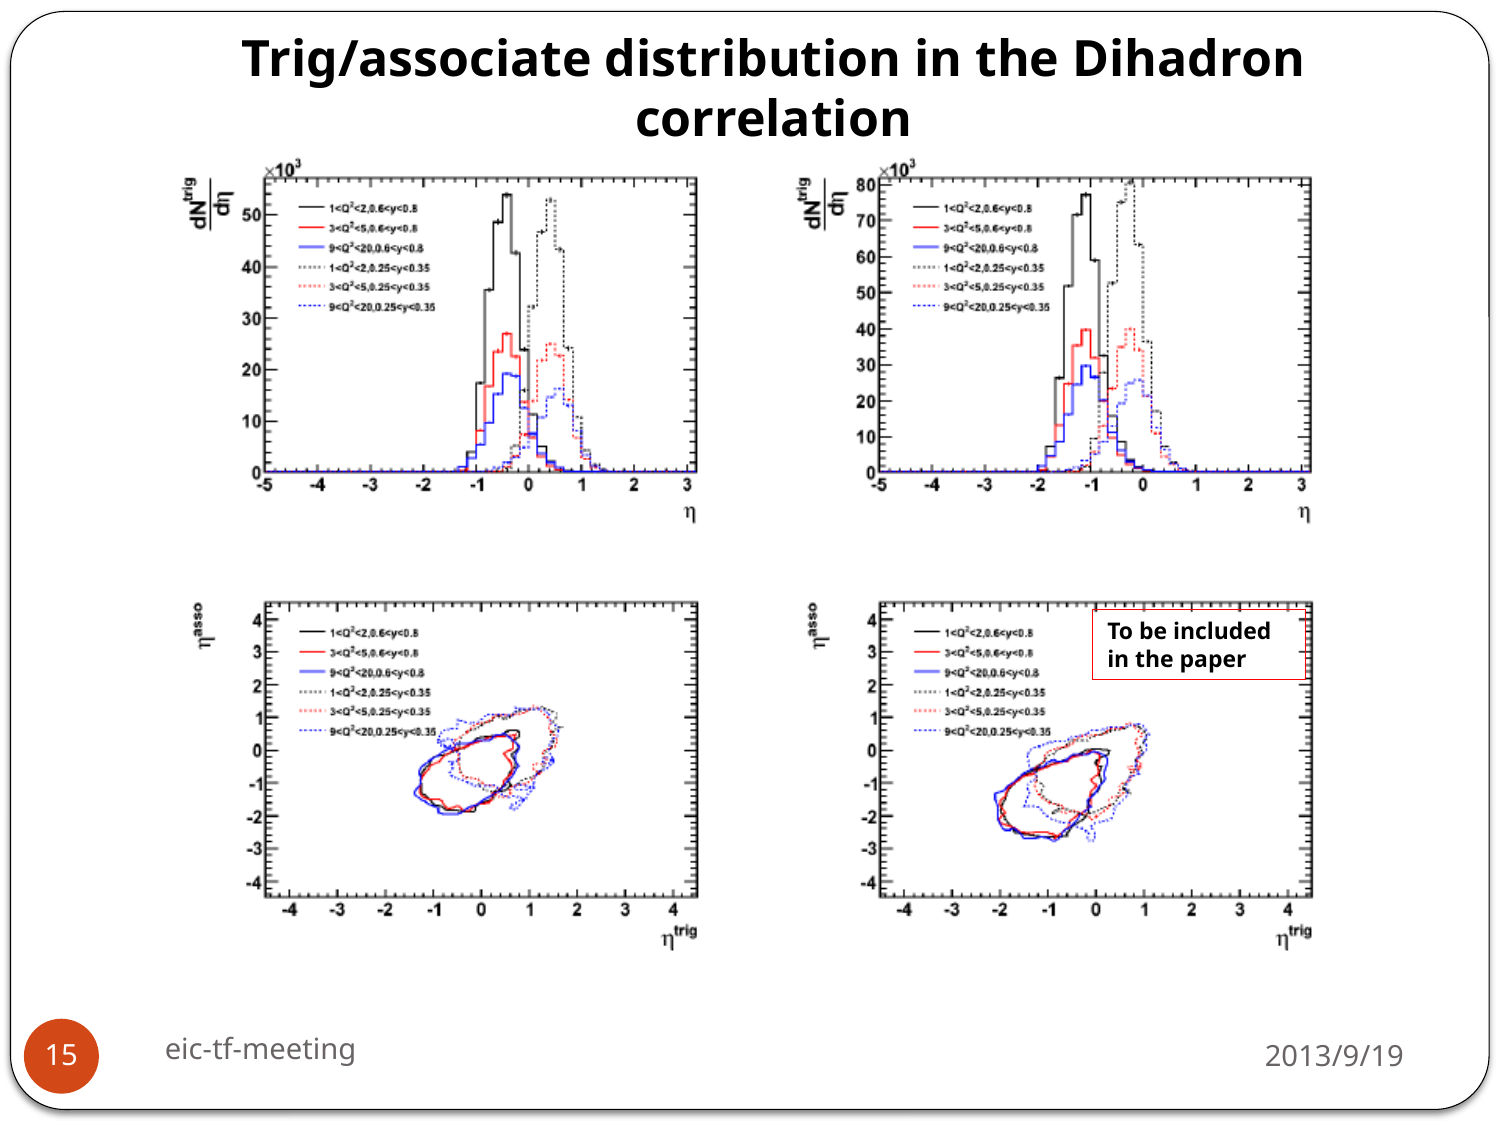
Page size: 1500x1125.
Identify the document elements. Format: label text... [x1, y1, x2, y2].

picture [159, 562, 1393, 957]
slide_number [1012, 1015, 1419, 1094]
picture [152, 125, 1348, 532]
slide_number 15 [23, 1018, 99, 1094]
text_box Trig/associate distribution in the Dihadron correlation [112, 19, 1435, 154]
footer eic-tf-meeting [150, 1012, 800, 1088]
